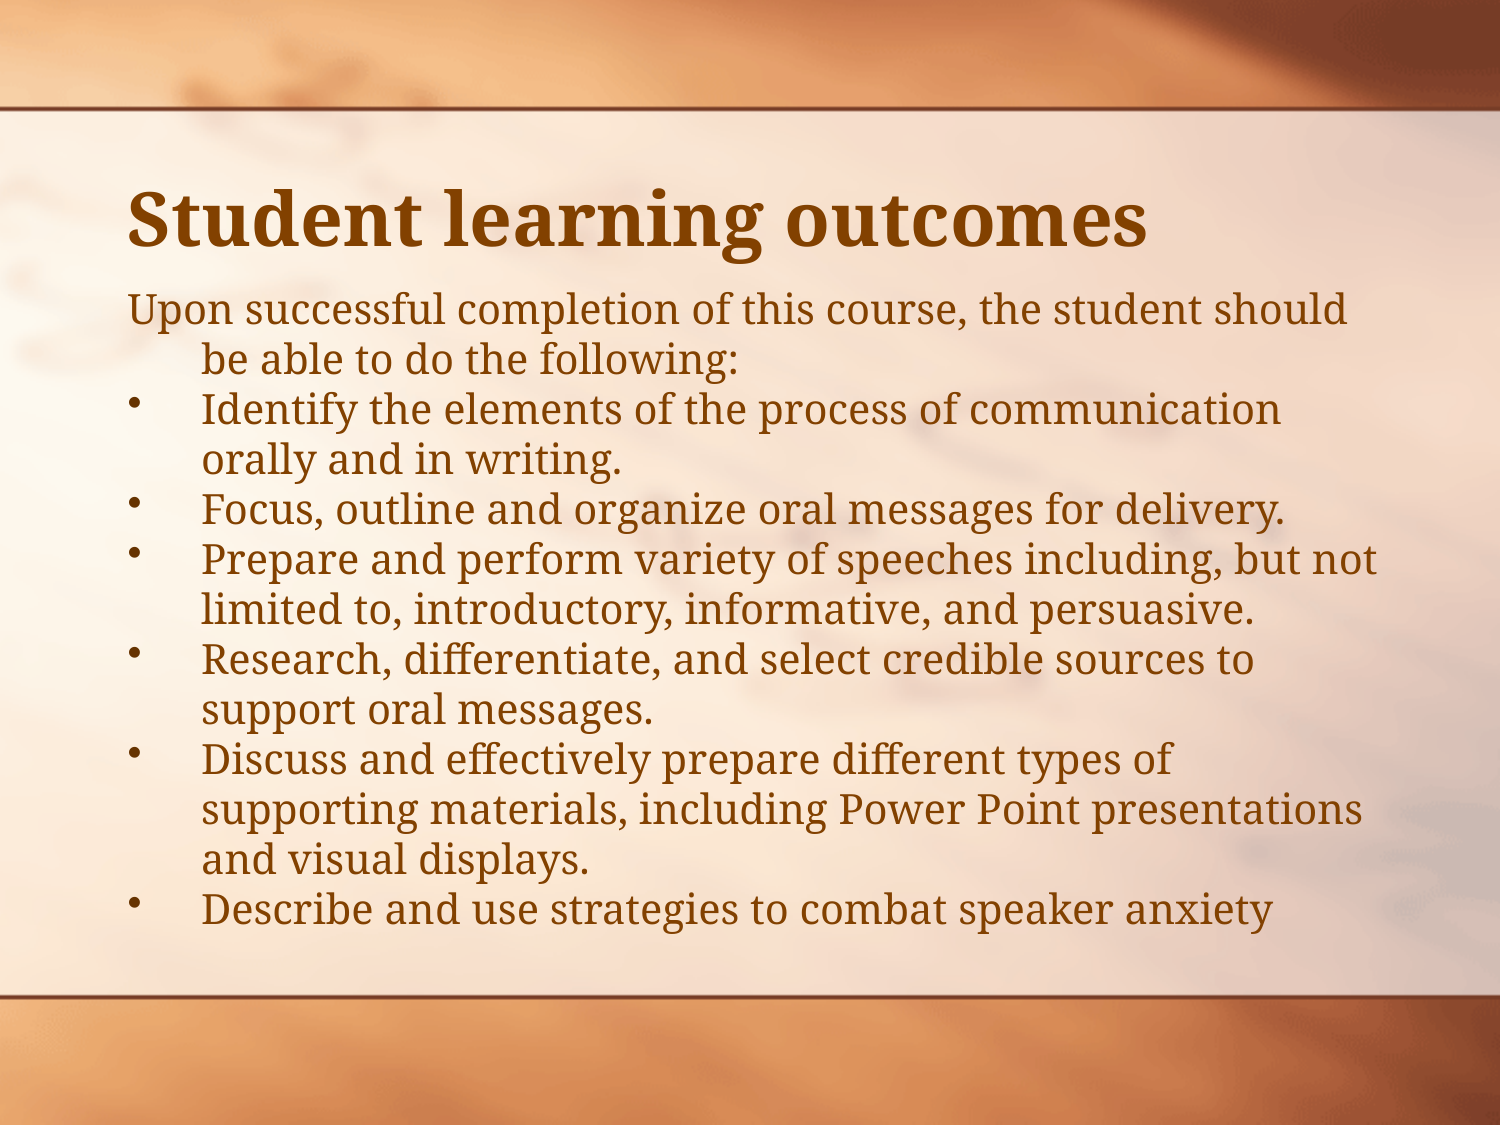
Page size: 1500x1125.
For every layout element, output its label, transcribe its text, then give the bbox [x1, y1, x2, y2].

picture [0, 0, 1500, 1125]
list Upon successful completion of this course, the student should be able to do the following: Identify the elements of the process of communication orally and in writing. Focus, outline and organize oral messages for delivery. Prepare and perform variety of speeches including, but not limited to, introductory, informative, and persuasive. Research, differentiate, and select credible sources to support oral messages. Discuss and effectively prepare different types of supporting materials, including Power Point presentations and visual displays. Describe and use strategies to combat speaker anxiety [112, 274, 1413, 951]
title Student learning outcomes [112, 124, 1413, 270]
